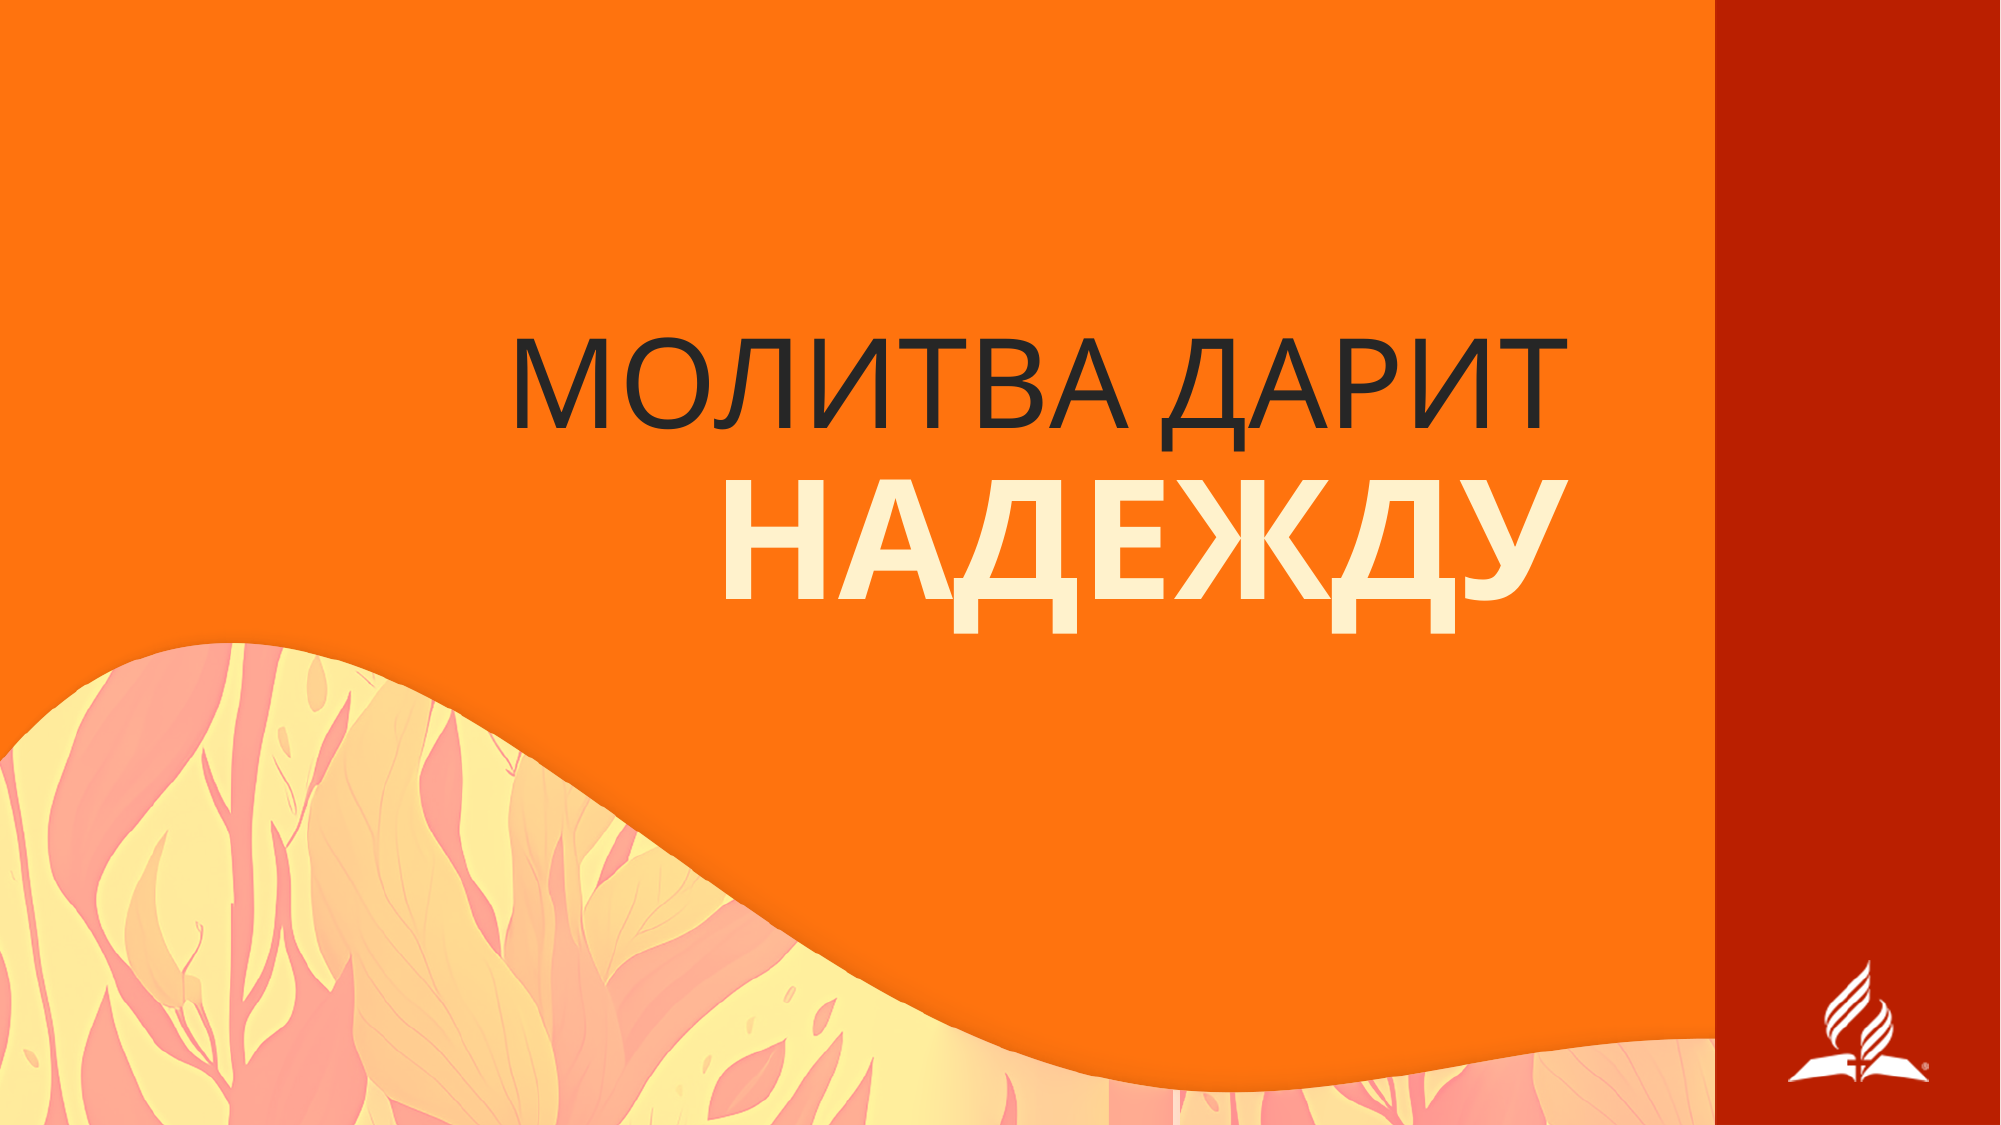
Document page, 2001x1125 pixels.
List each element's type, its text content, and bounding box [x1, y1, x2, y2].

picture [0, 0, 2001, 1125]
title МОЛИТВА ДАРИТ НАДЕЖДУ [65, 243, 1585, 712]
